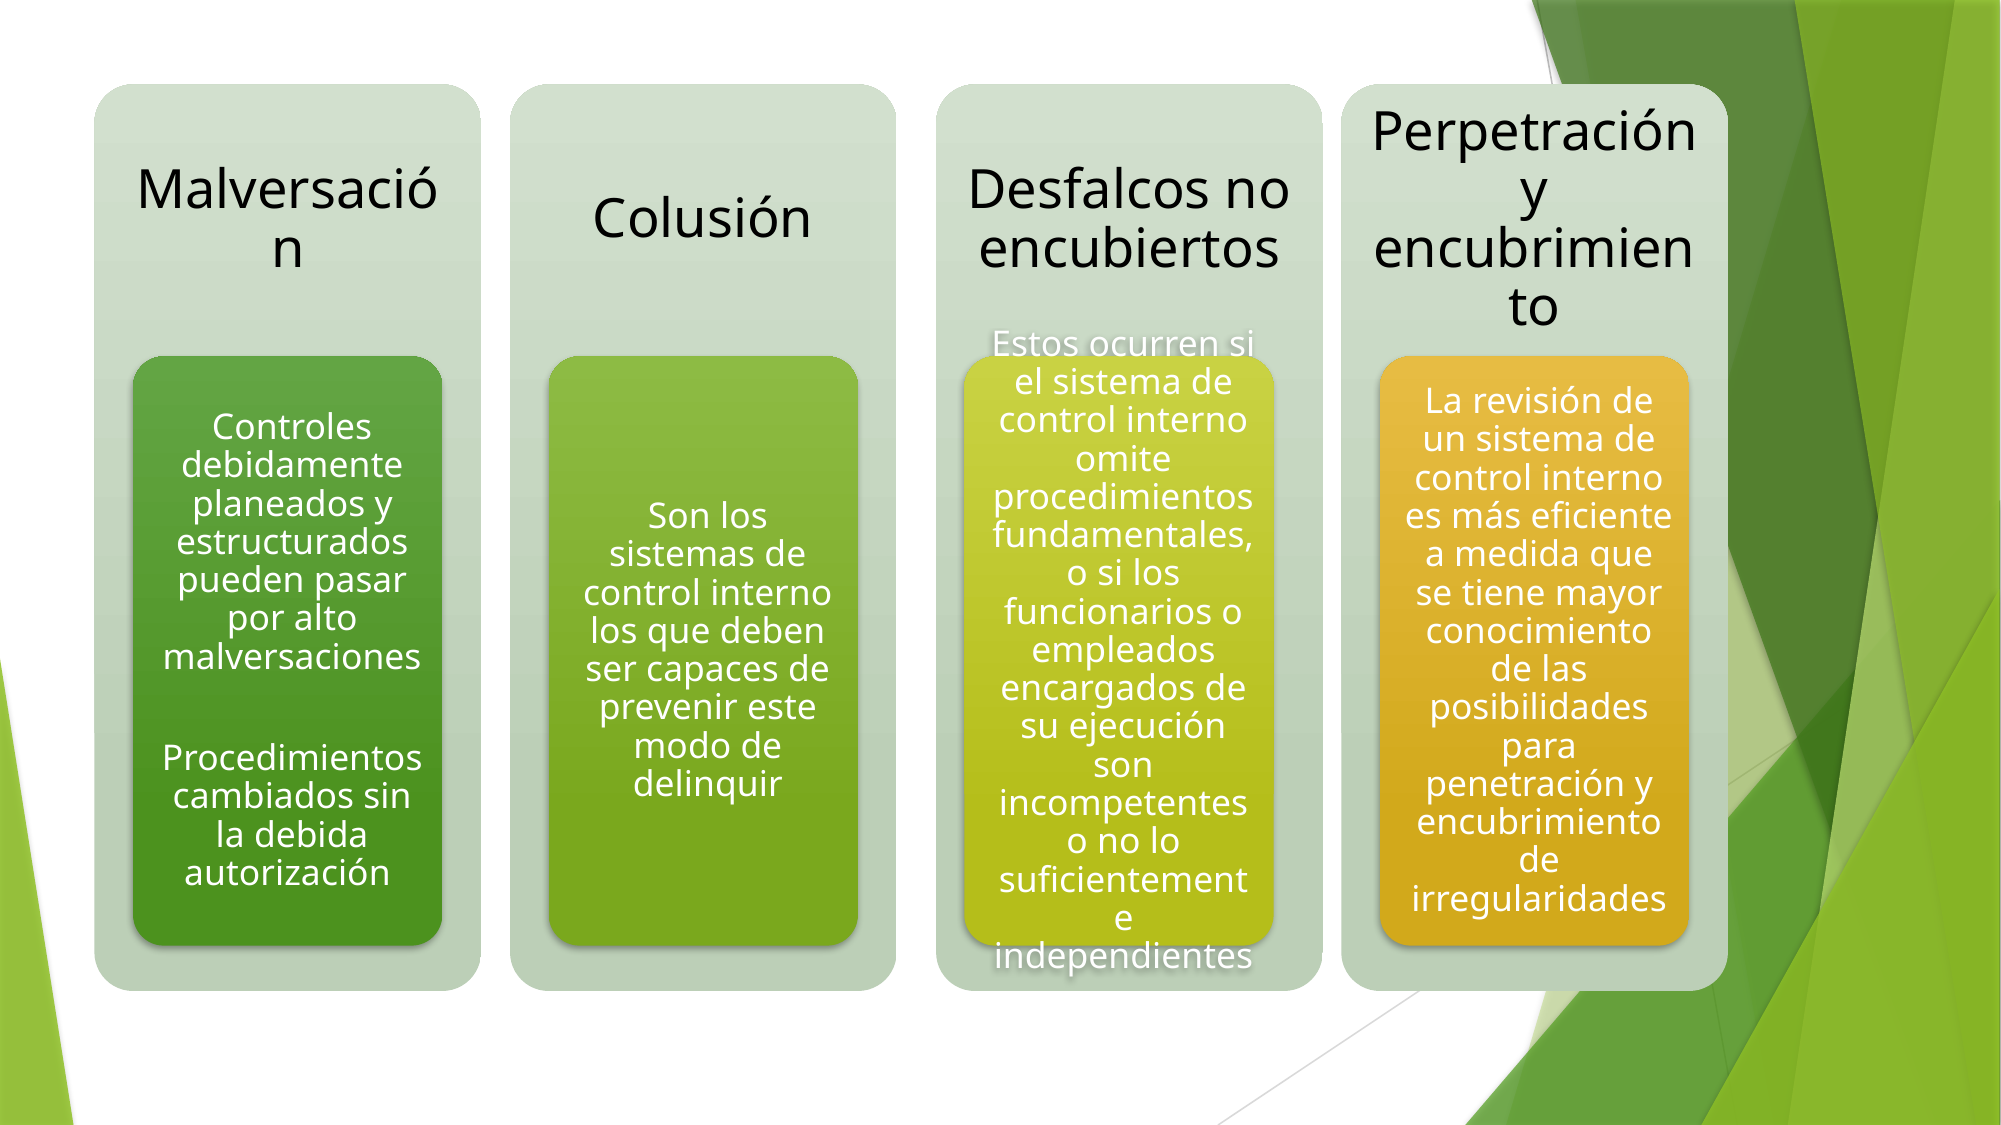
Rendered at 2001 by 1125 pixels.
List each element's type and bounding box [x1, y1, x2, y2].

list [93, 83, 1729, 992]
